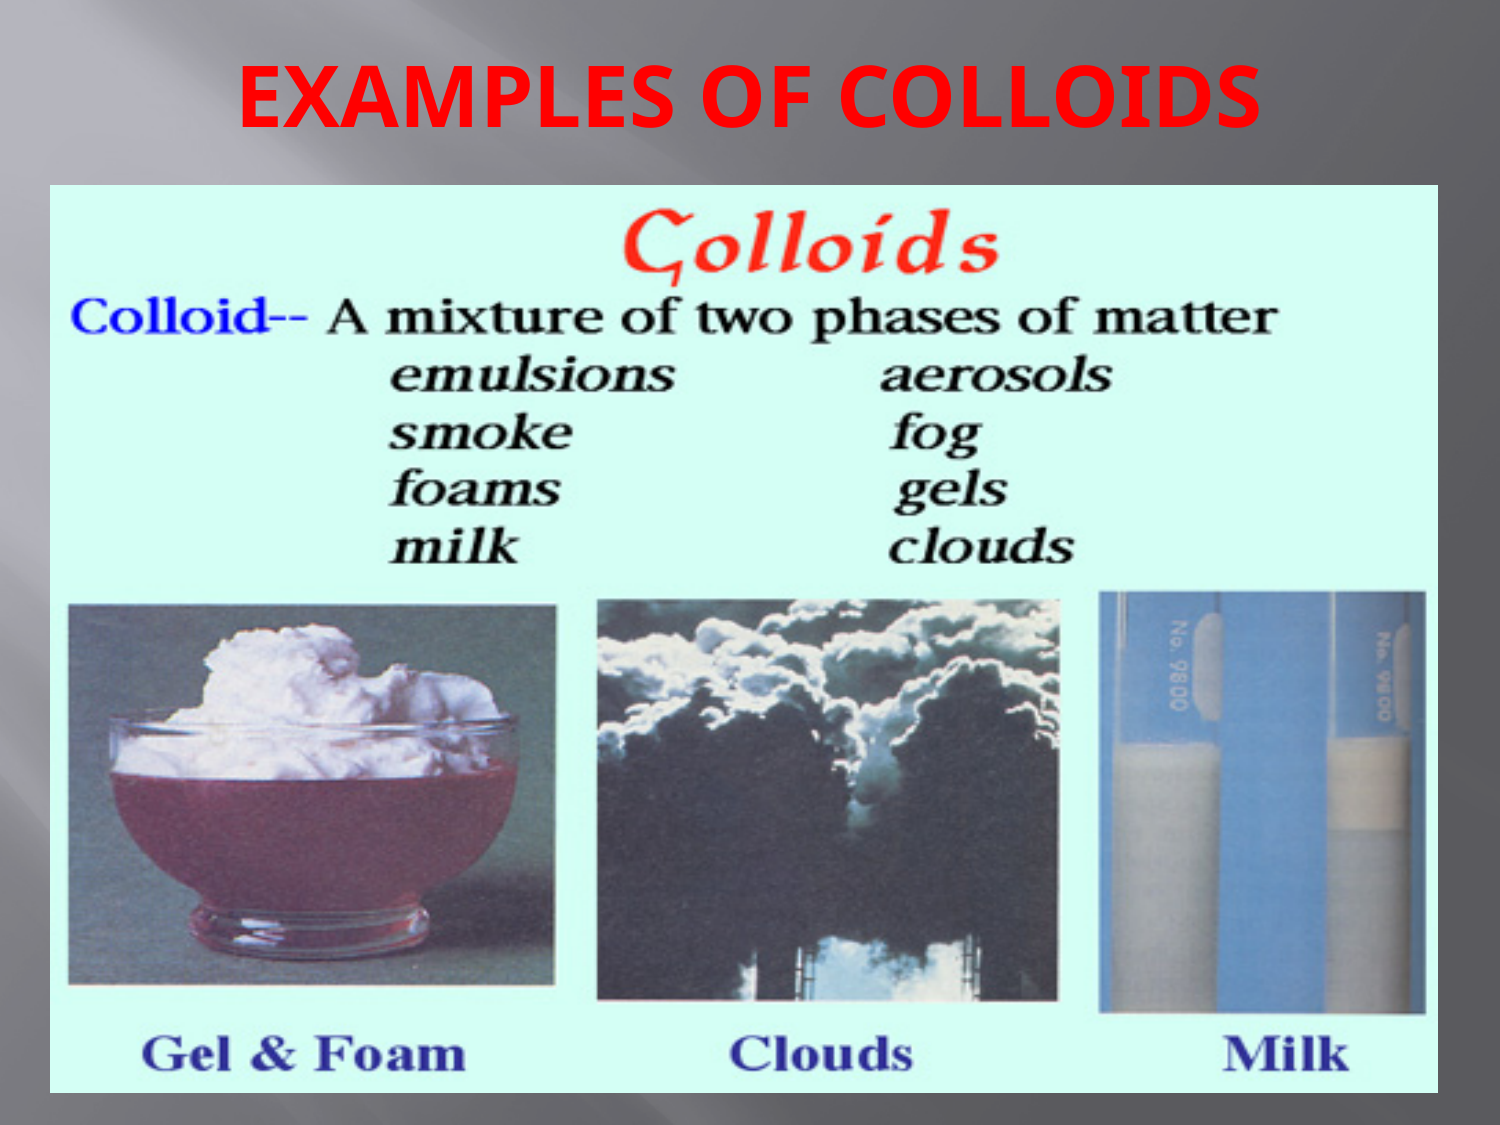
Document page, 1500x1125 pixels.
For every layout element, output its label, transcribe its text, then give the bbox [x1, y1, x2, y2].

title EXAMPLES OF COLLOIDS [75, 0, 1425, 185]
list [49, 185, 1438, 1094]
